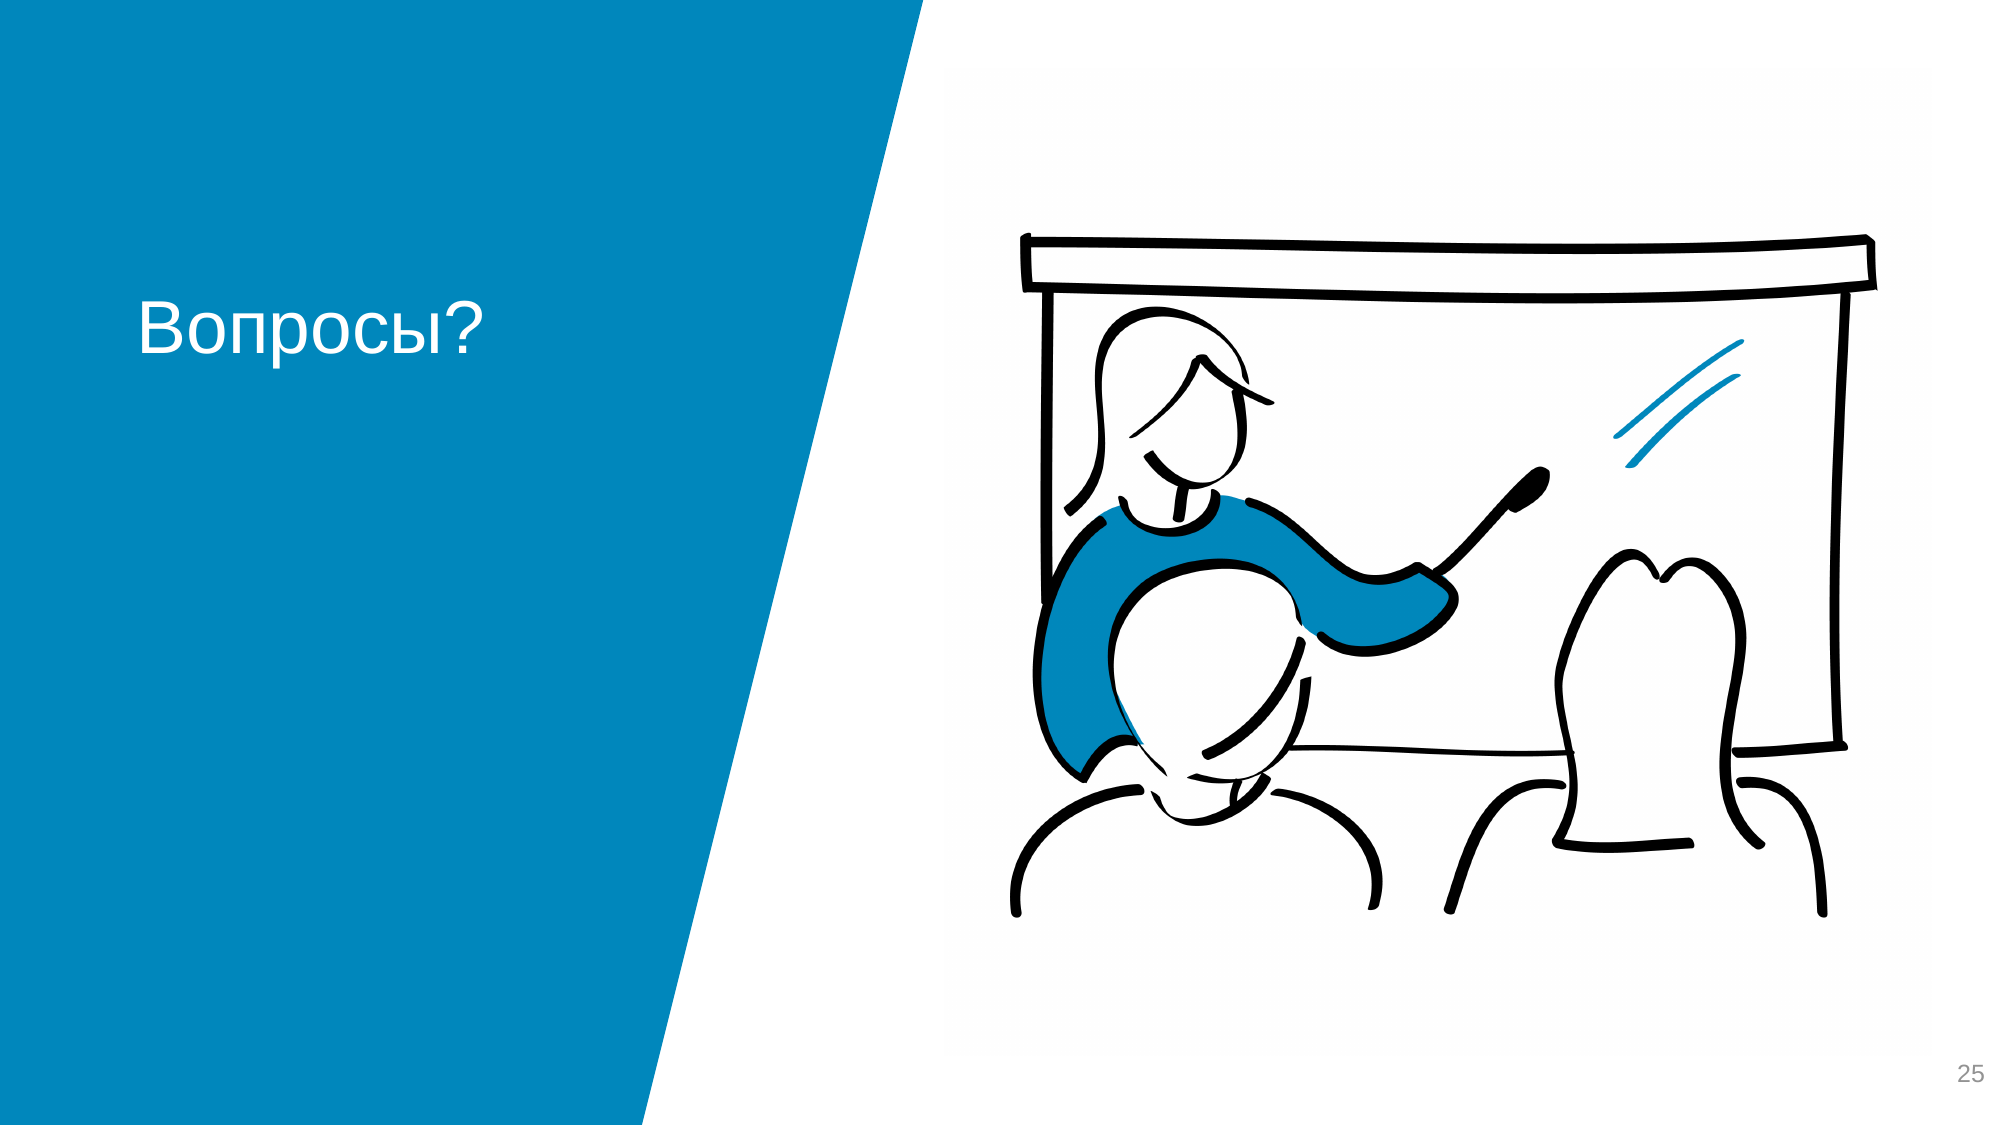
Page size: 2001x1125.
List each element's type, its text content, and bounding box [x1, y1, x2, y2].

slide_number 25 [1550, 1042, 2000, 1103]
picture [944, 68, 1932, 1056]
title Вопросы? [136, 0, 775, 371]
